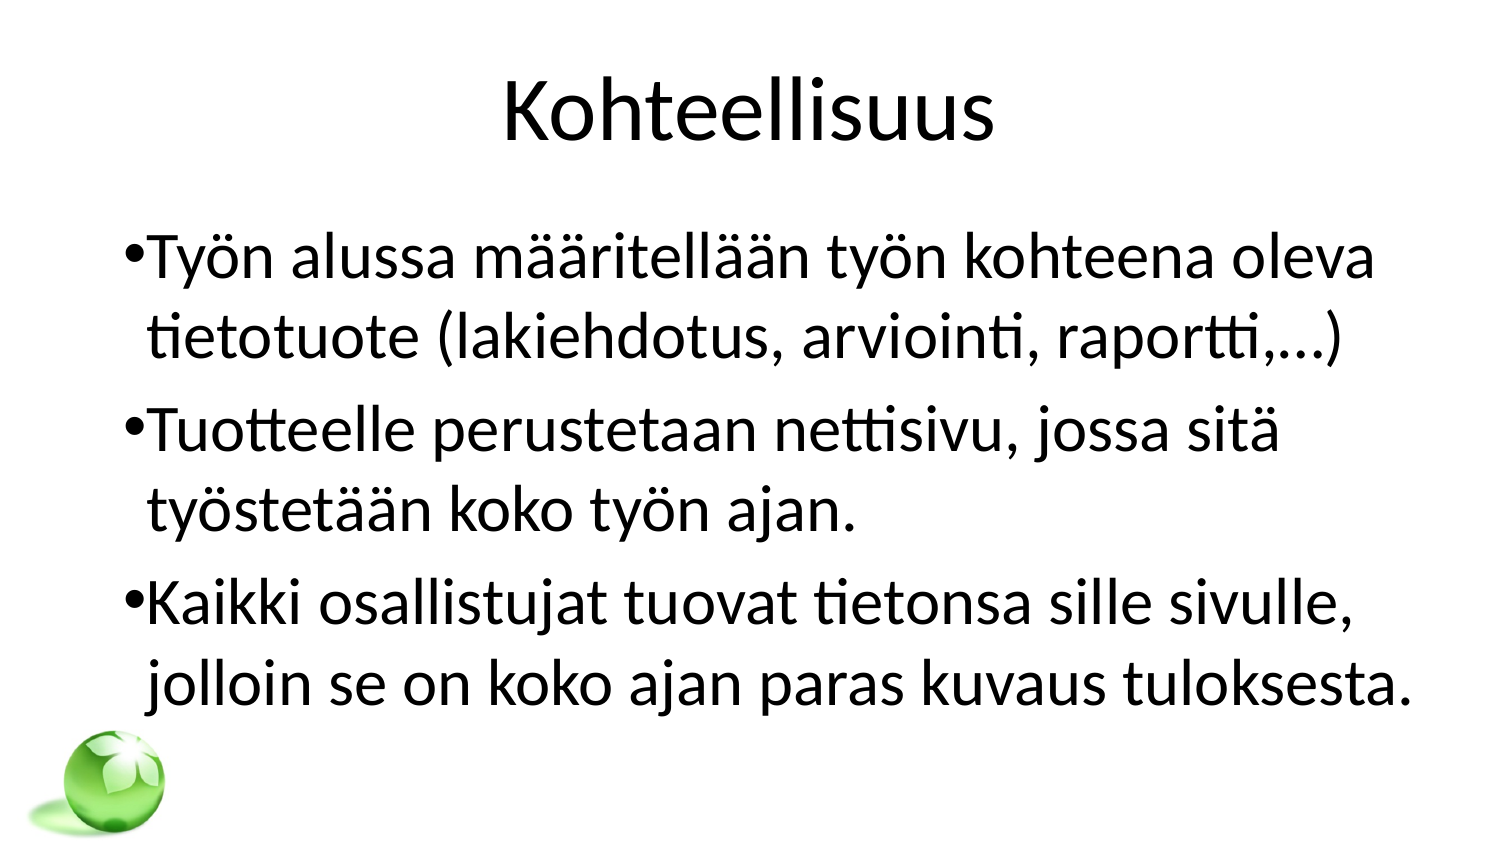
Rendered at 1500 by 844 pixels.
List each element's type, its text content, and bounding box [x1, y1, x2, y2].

title Kohteellisuus [75, 33, 1425, 175]
list Työn alussa määritellään työn kohteena oleva tietotuote (lakiehdotus, arviointi, raportti,…) Tuotteelle perustetaan nettisivu, jossa sitä työstetään koko työn ajan. Kaikki osallistujat tuovat tietonsa sille sivulle, jolloin se on koko ajan paras kuvaus tuloksesta. [75, 196, 1447, 754]
picture [17, 720, 178, 841]
